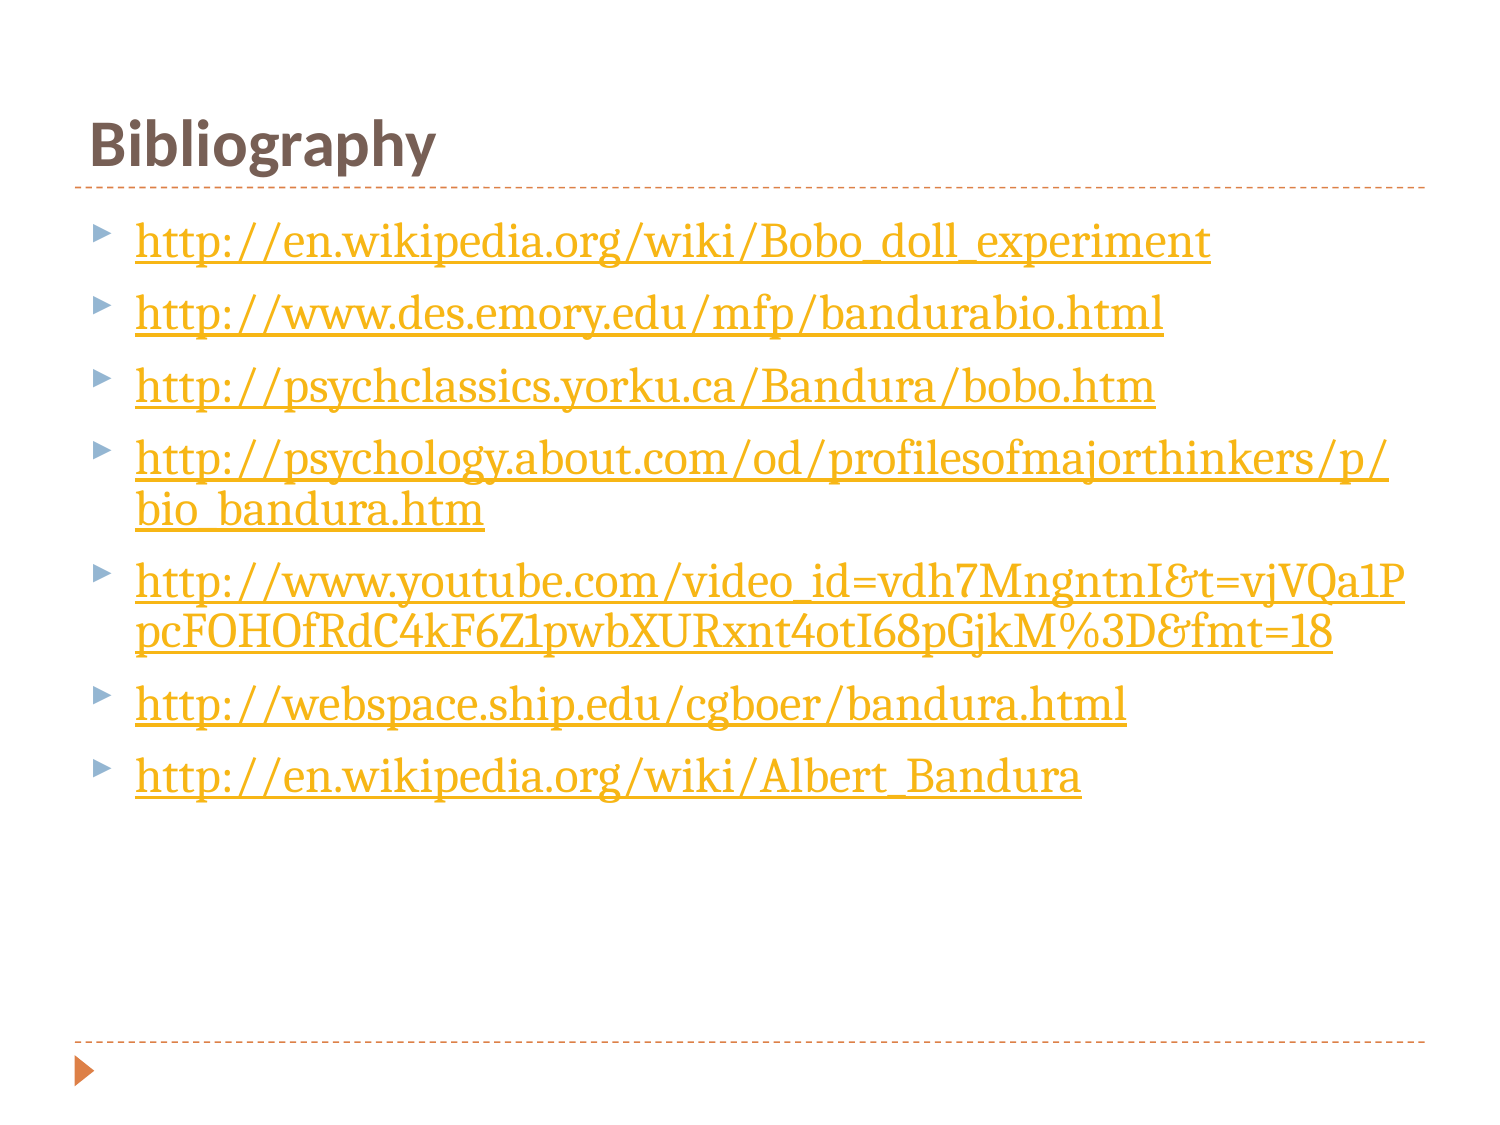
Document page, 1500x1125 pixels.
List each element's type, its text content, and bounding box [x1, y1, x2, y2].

title Bibliography [75, 24, 1425, 188]
list http://en.wikipedia.org/wiki/Bobo_doll_experiment http://www.des.emory.edu/mfp/bandurabio.html http://psychclassics.yorku.ca/Bandura/bobo.htm http://psychology.about.com/od/profilesofmajorthinkers/p/bio_bandura.htm http://www.youtube.com/video_id=vdh7MngntnI&t=vjVQa1PpcFOHOfRdC4kF6Z1pwbXURxnt4otI68pGjkM%3D&fmt=18 http://webspace.ship.edu/cgboer/bandura.html http://en.wikipedia.org/wiki/Albert_Bandura [75, 200, 1425, 1010]
